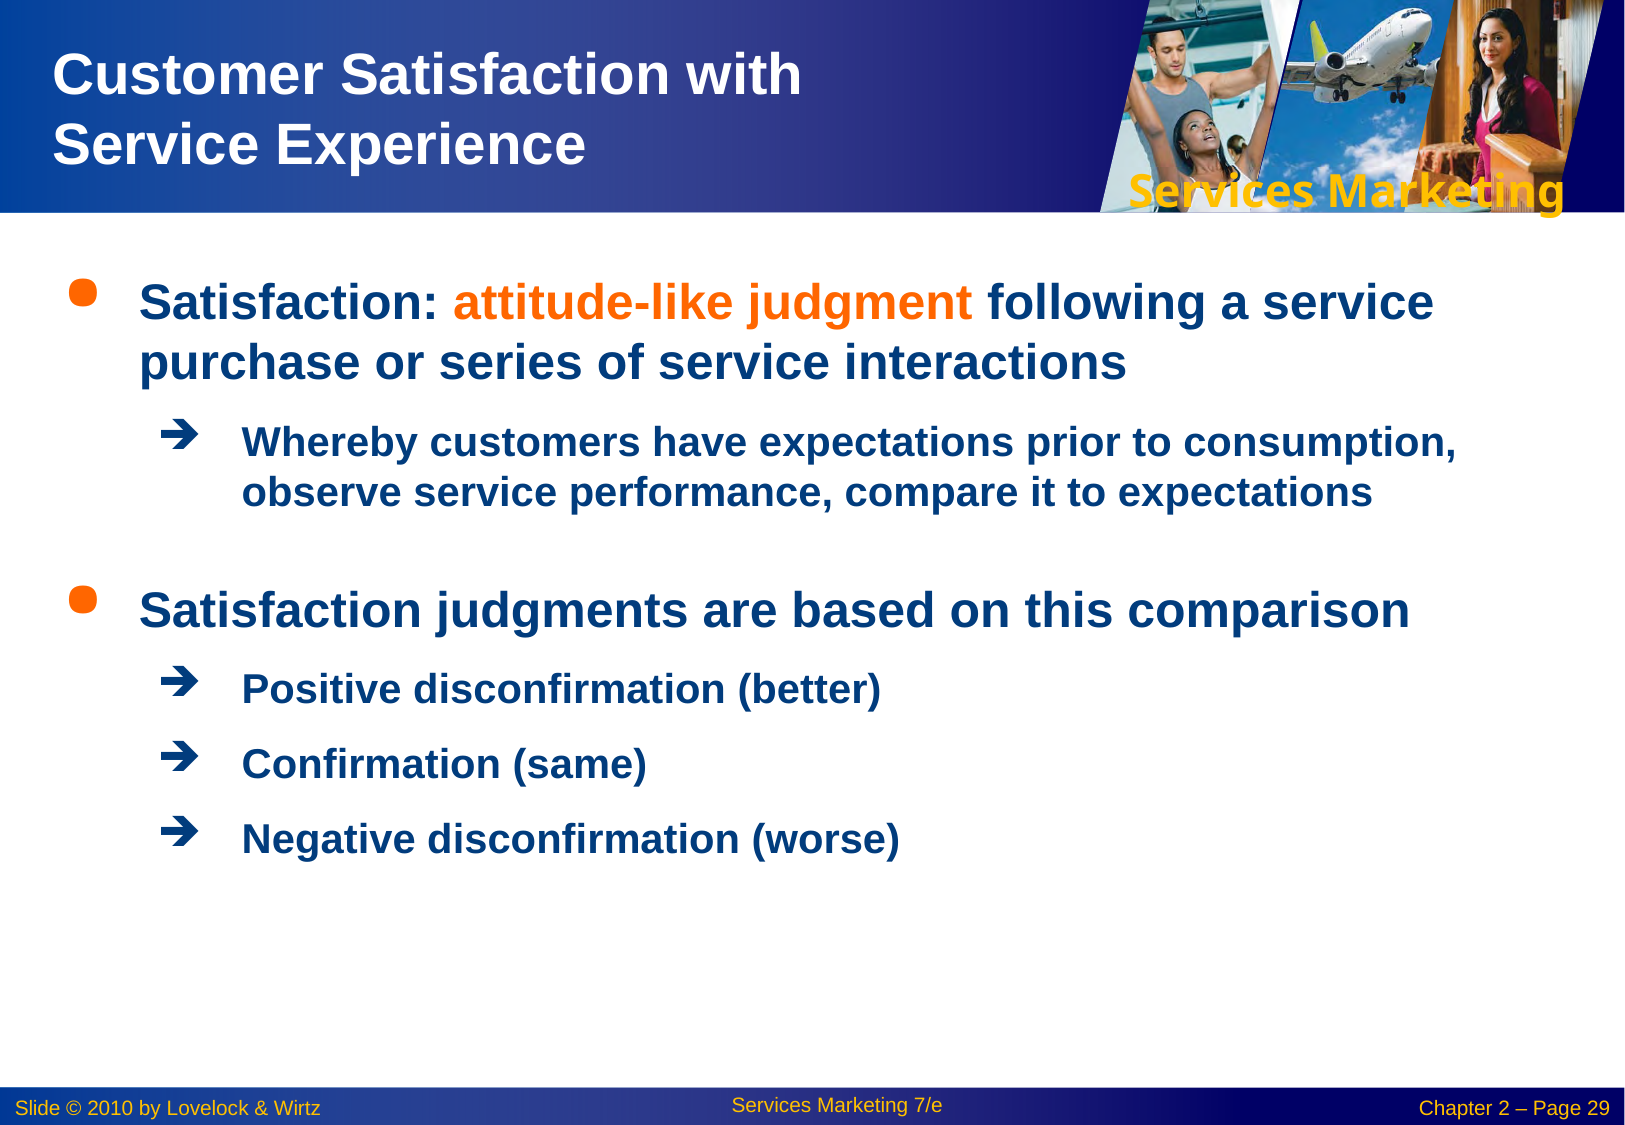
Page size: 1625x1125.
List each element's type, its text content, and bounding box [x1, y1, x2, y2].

picture [1162, 186, 1172, 192]
list Satisfaction: attitude-like judgment following a service purchase or series of service interactions Whereby customers have expectations prior to consumption, observe service performance, compare it to expectations Satisfaction judgments are based on this comparison Positive disconfirmation (better) Confirmation (same) Negative disconfirmation (worse) [49, 261, 1588, 1051]
picture [1546, 187, 1556, 202]
title Customer Satisfaction with Service Experience [36, 37, 1088, 176]
picture [1100, 0, 1604, 213]
